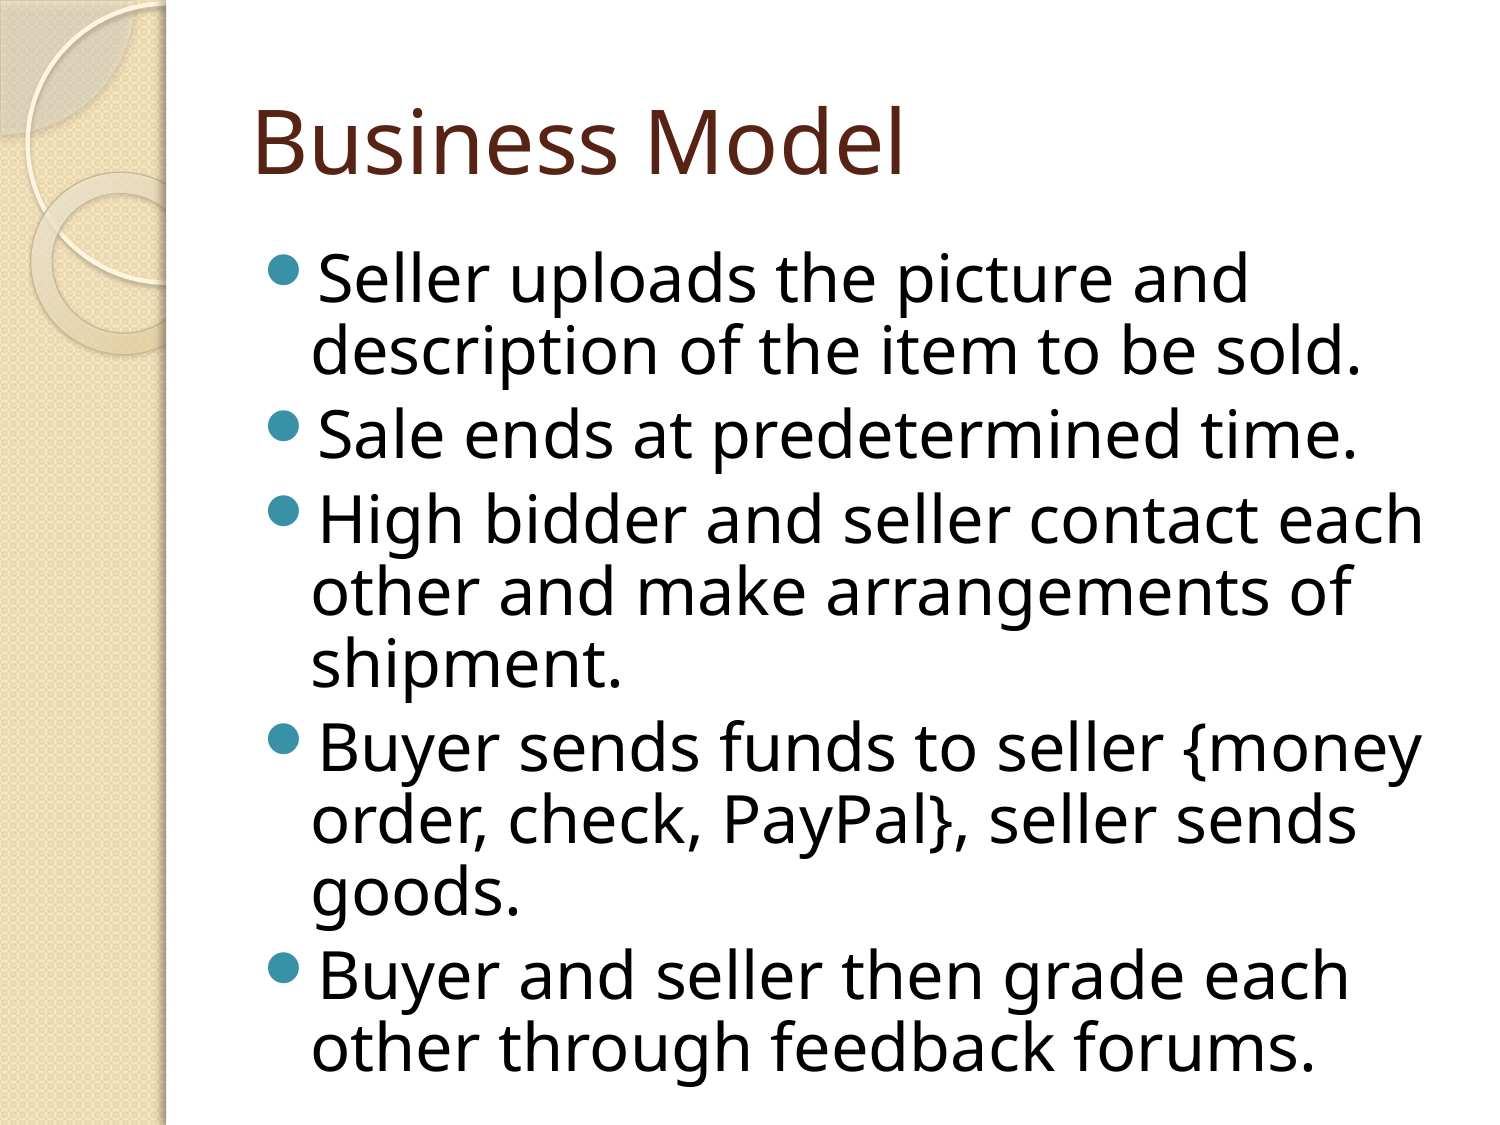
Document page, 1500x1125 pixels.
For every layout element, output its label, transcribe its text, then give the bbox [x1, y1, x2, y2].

list Seller uploads the picture and description of the item to be sold. Sale ends at predetermined time. High bidder and seller contact each other and make arrangements of shipment. Buyer sends funds to seller {money order, check, PayPal}, seller sends goods. Buyer and seller then grade each other through feedback forums. [235, 237, 1466, 1025]
title Business Model [235, 45, 1466, 233]
